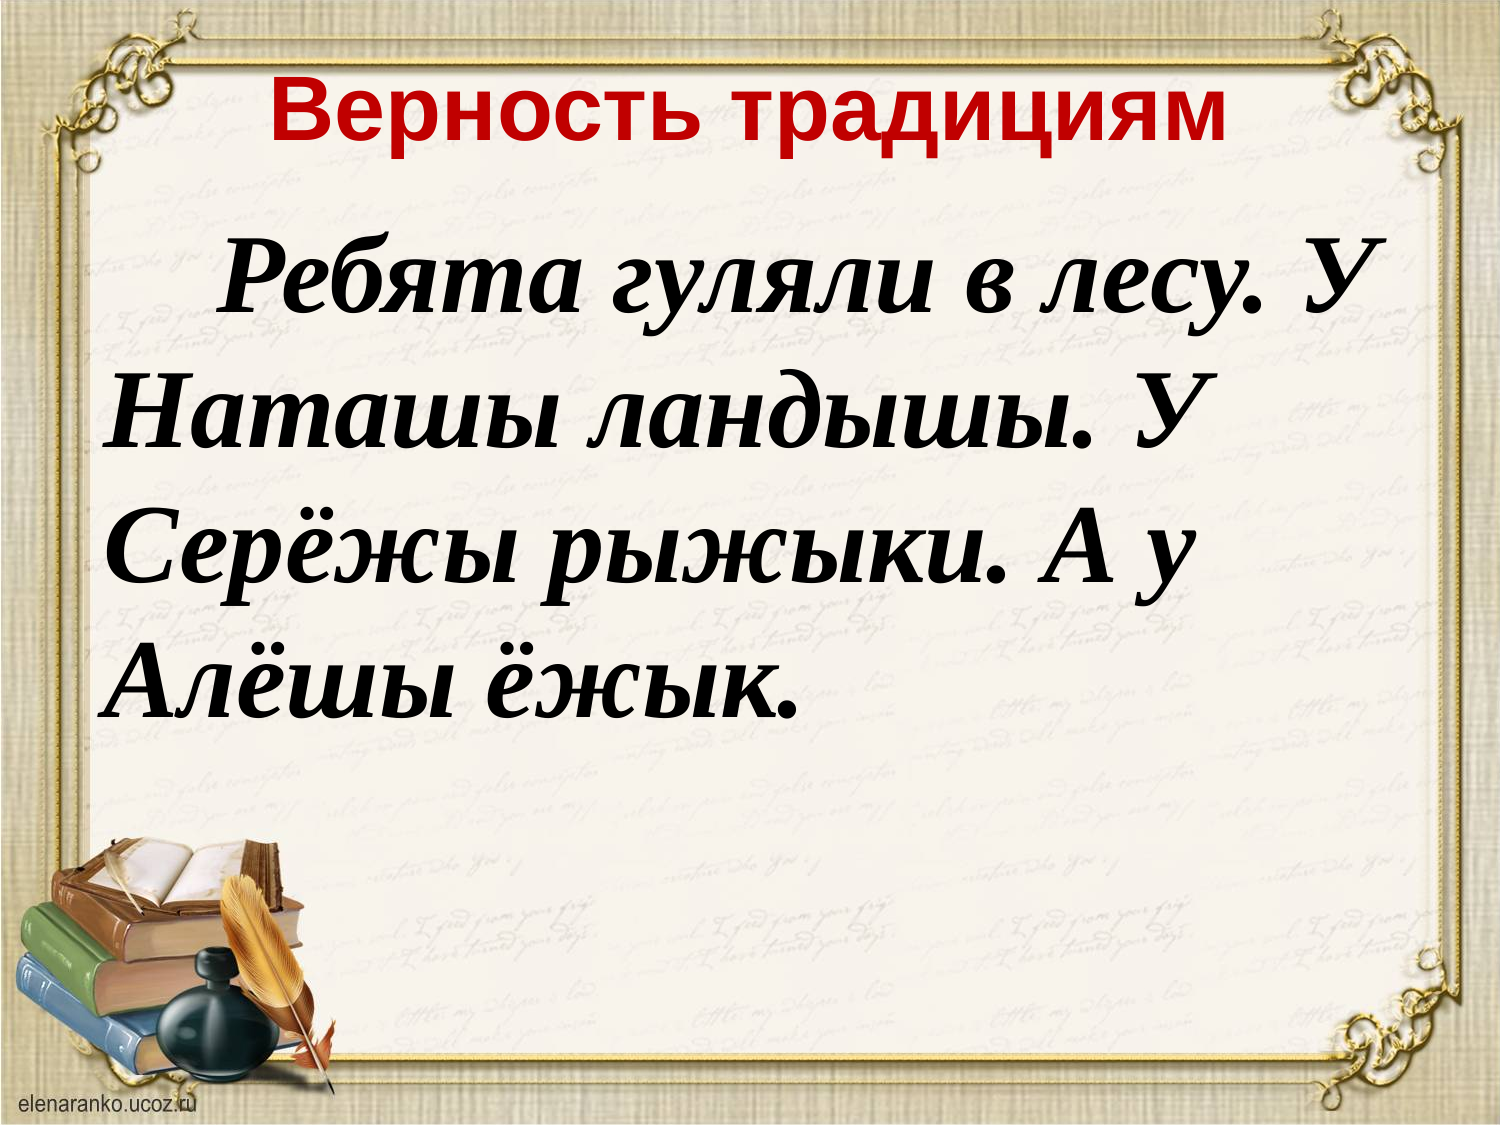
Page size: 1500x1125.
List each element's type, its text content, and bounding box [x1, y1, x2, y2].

title Верность традициям [75, 0, 1425, 209]
picture [0, 0, 1500, 1125]
text_box Ребята гуляли в лесу. У Наташы ландышы. У Серёжы рыжыки. А у Алёшы ёжык. [88, 192, 1447, 748]
